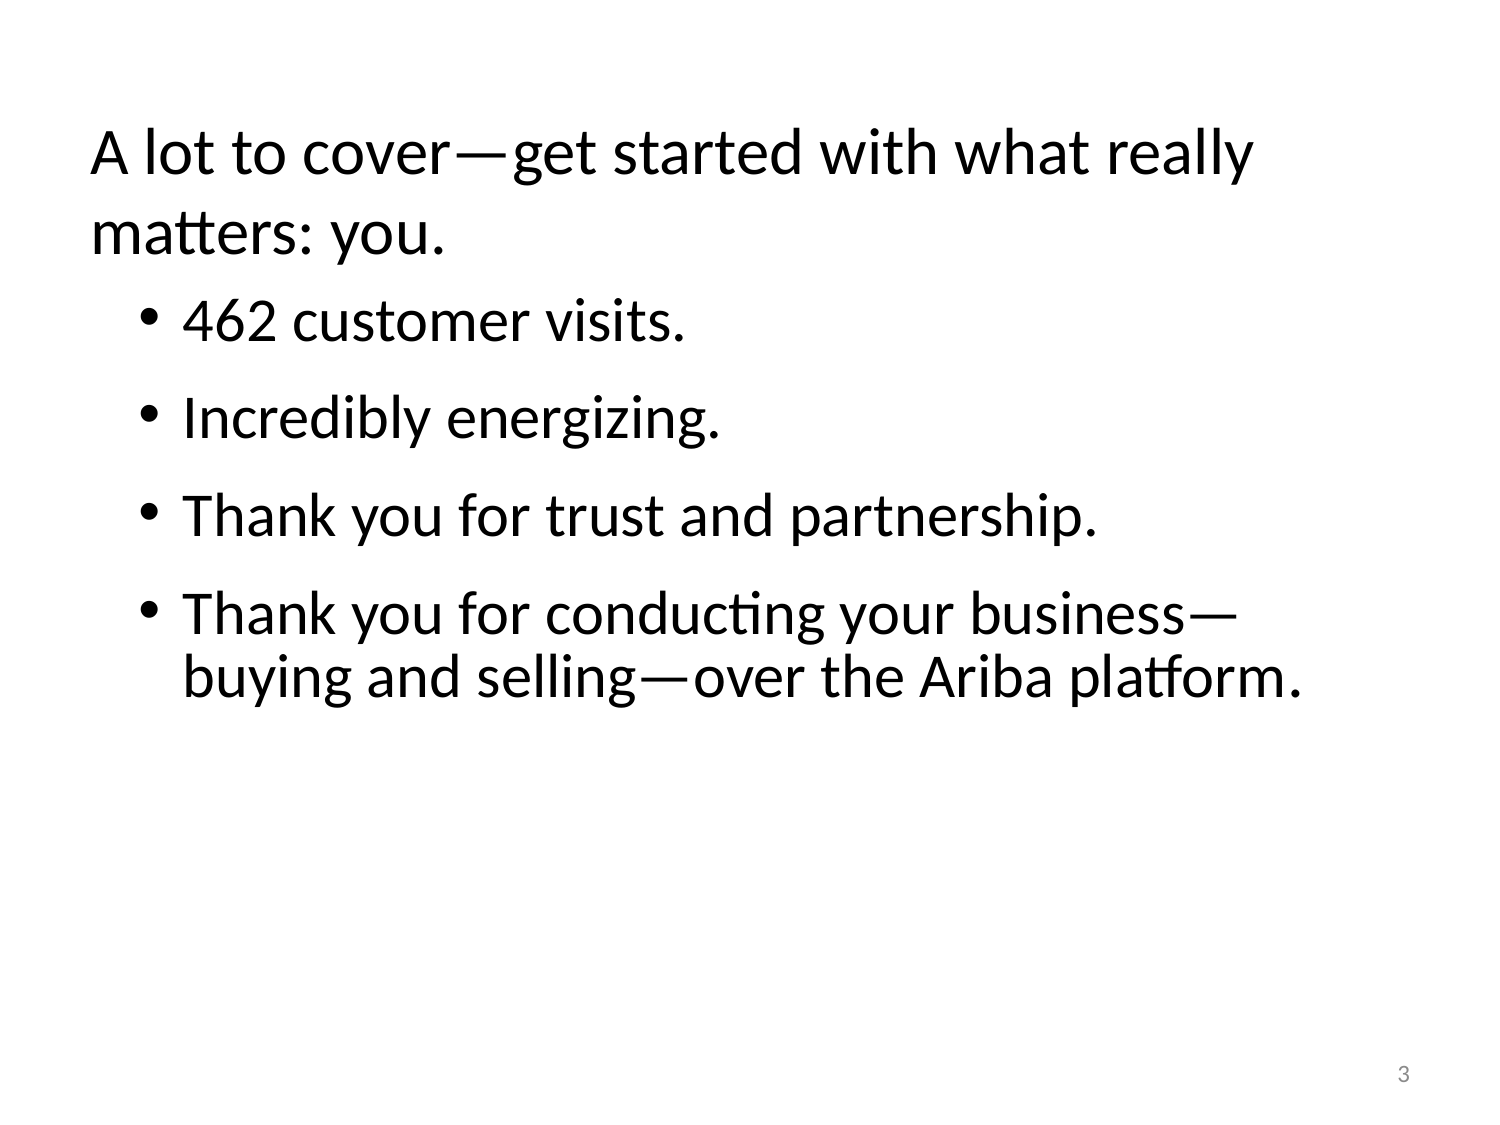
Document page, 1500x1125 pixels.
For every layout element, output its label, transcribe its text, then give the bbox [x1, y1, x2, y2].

slide_number 3 [1074, 1042, 1425, 1103]
list A lot to cover—get started with what really matters: you. 462 customer visits. Incredibly energizing. Thank you for trust and partnership. Thank you for conducting your business—buying and selling—over the Ariba platform. [75, 100, 1425, 1038]
